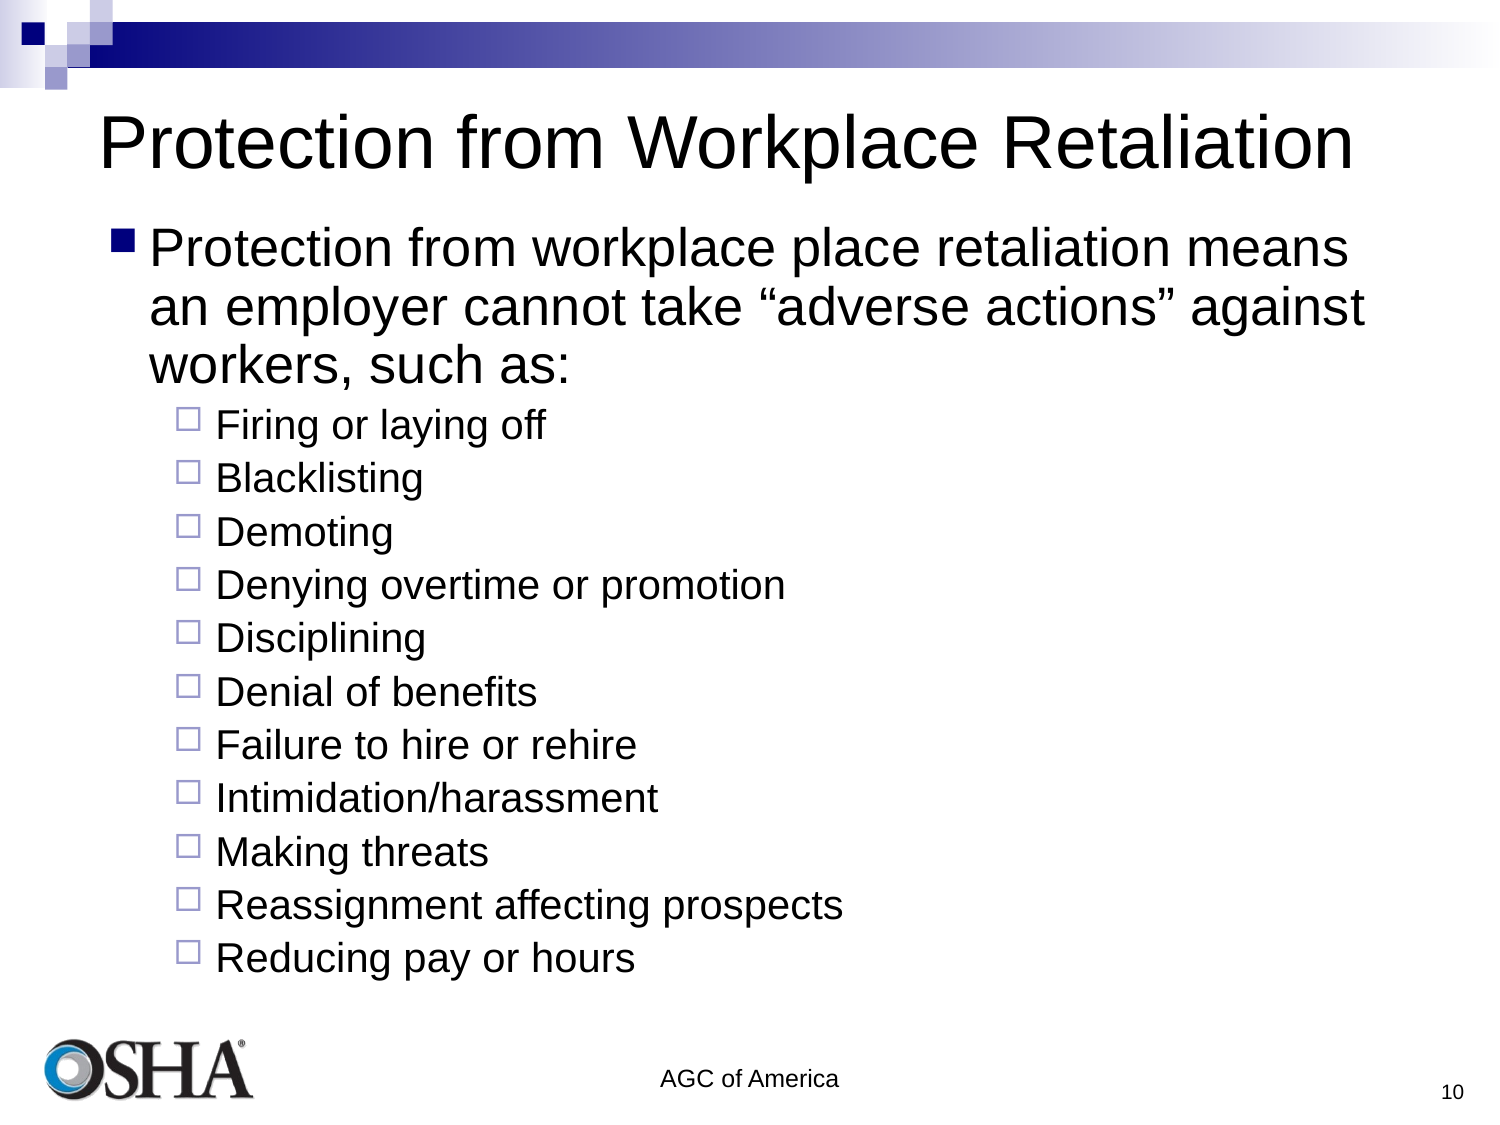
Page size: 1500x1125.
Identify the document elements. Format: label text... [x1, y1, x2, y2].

text_box 10 [1418, 1051, 1479, 1112]
picture [29, 1029, 268, 1102]
list Protection from workplace place retaliation means an employer cannot take “adverse actions” against workers, such as: Firing or laying off Blacklisting Demoting Denying overtime or promotion Disciplining Denial of benefits Failure to hire or rehire Intimidation/harassment Making threats Reassignment affecting prospects Reducing pay or hours [75, 212, 1425, 1013]
footer AGC of America [512, 1025, 988, 1100]
title Protection from Workplace Retaliation [29, 45, 1425, 233]
